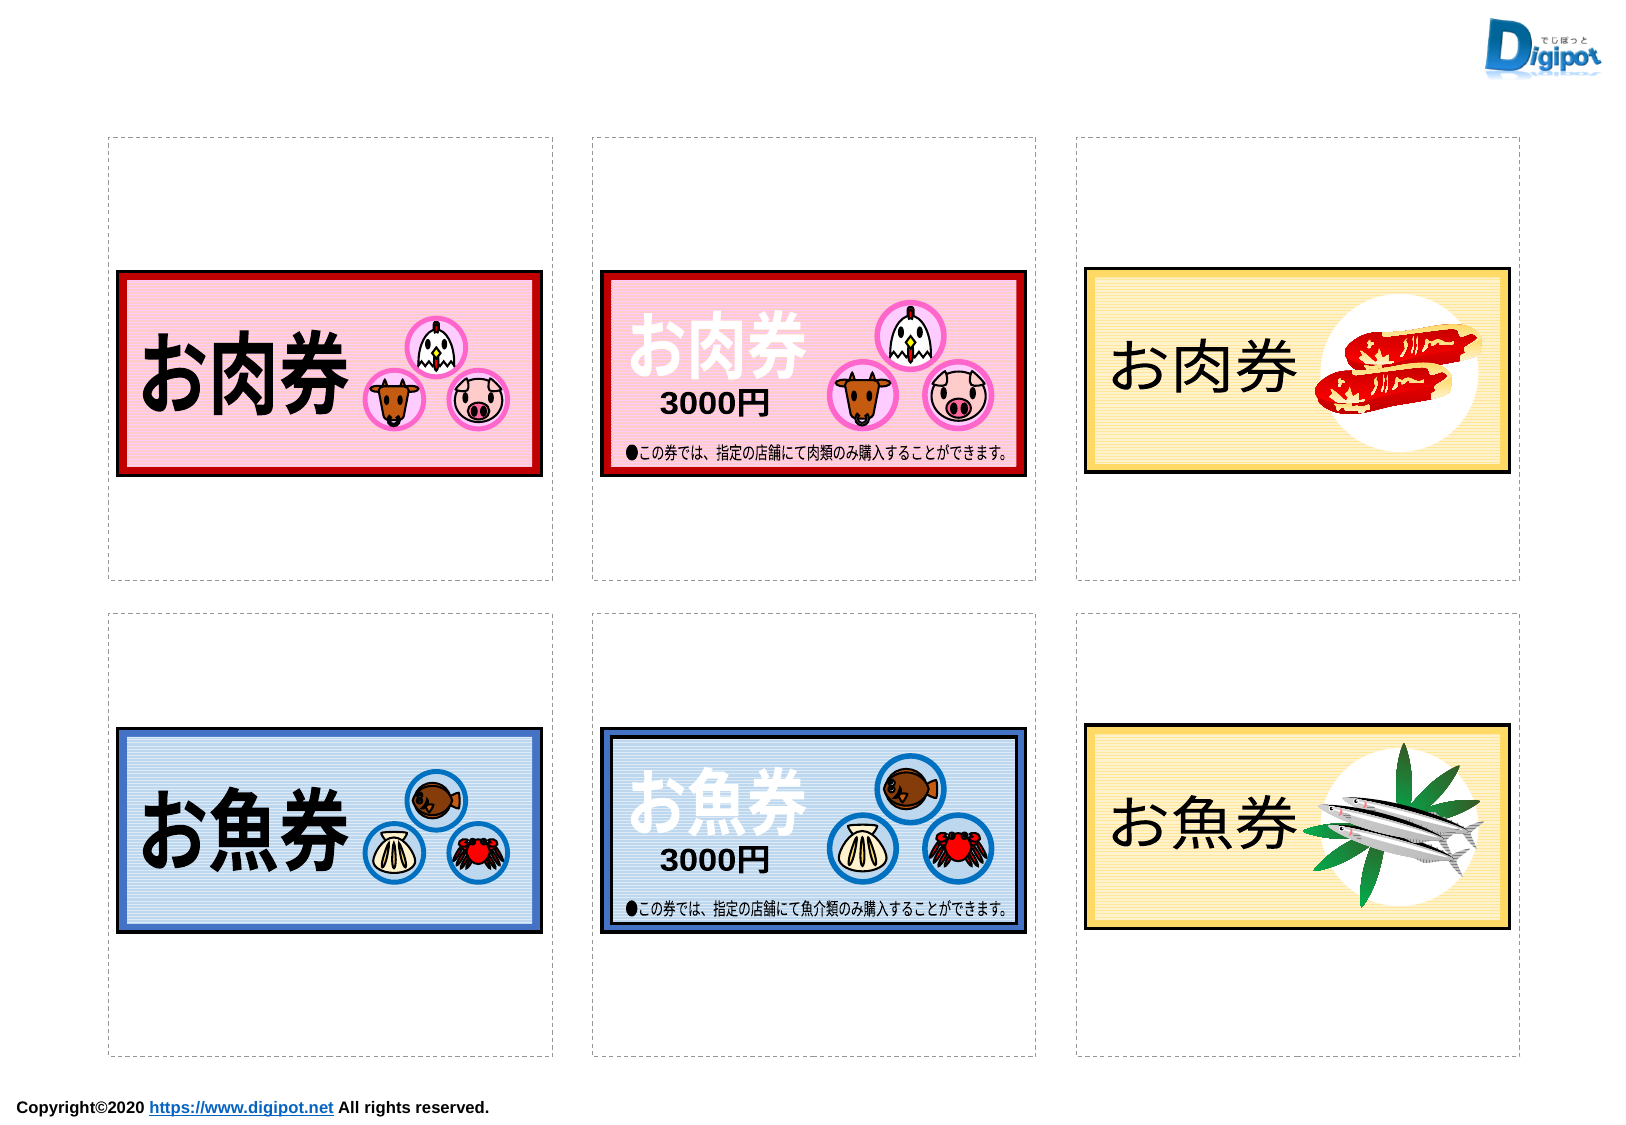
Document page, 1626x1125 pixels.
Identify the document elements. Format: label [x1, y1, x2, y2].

text_box [601, 728, 1026, 933]
text_box [1085, 724, 1510, 929]
text_box [117, 271, 542, 476]
text_box [601, 271, 1026, 476]
text_box [117, 728, 542, 933]
picture [1485, 18, 1602, 82]
text_box [1085, 268, 1510, 473]
